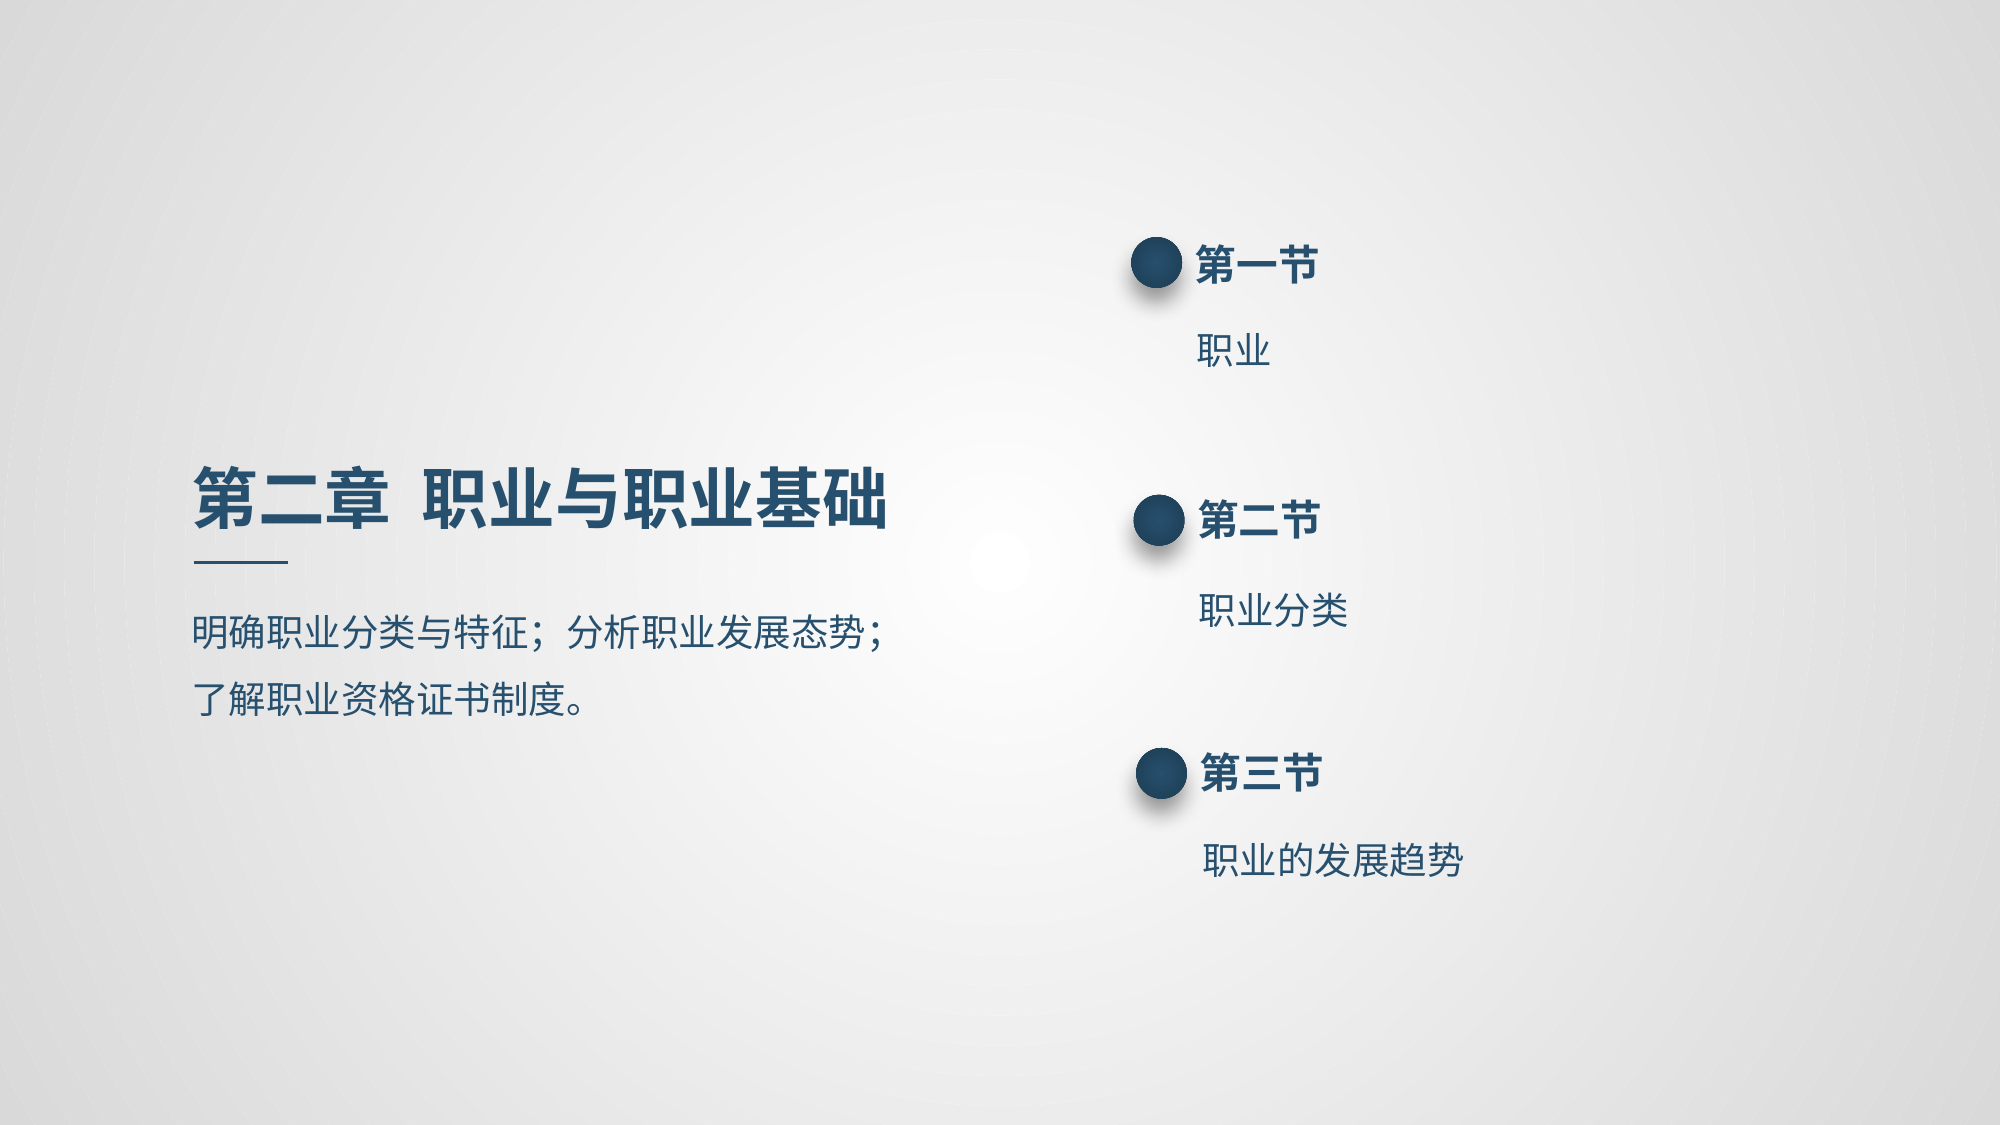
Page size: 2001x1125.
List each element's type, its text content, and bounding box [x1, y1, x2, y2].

text_box 职业的发展趋势 [1187, 806, 1768, 890]
text_box 第二节 [1182, 486, 1338, 552]
text_box 职业分类 [1184, 557, 1831, 640]
text_box [1132, 493, 1182, 547]
text_box 职业 [1182, 296, 1855, 380]
text_box 第三节 [1184, 739, 1340, 805]
text_box [1135, 746, 1184, 800]
text_box [1130, 236, 1179, 289]
text_box 明确职业分类与特征；分析职业发展态势； 了解职业资格证书制度。 [176, 578, 965, 729]
text_box 第二章 职业与职业基础 [176, 449, 965, 545]
text_box 第一节 [1179, 231, 1335, 297]
